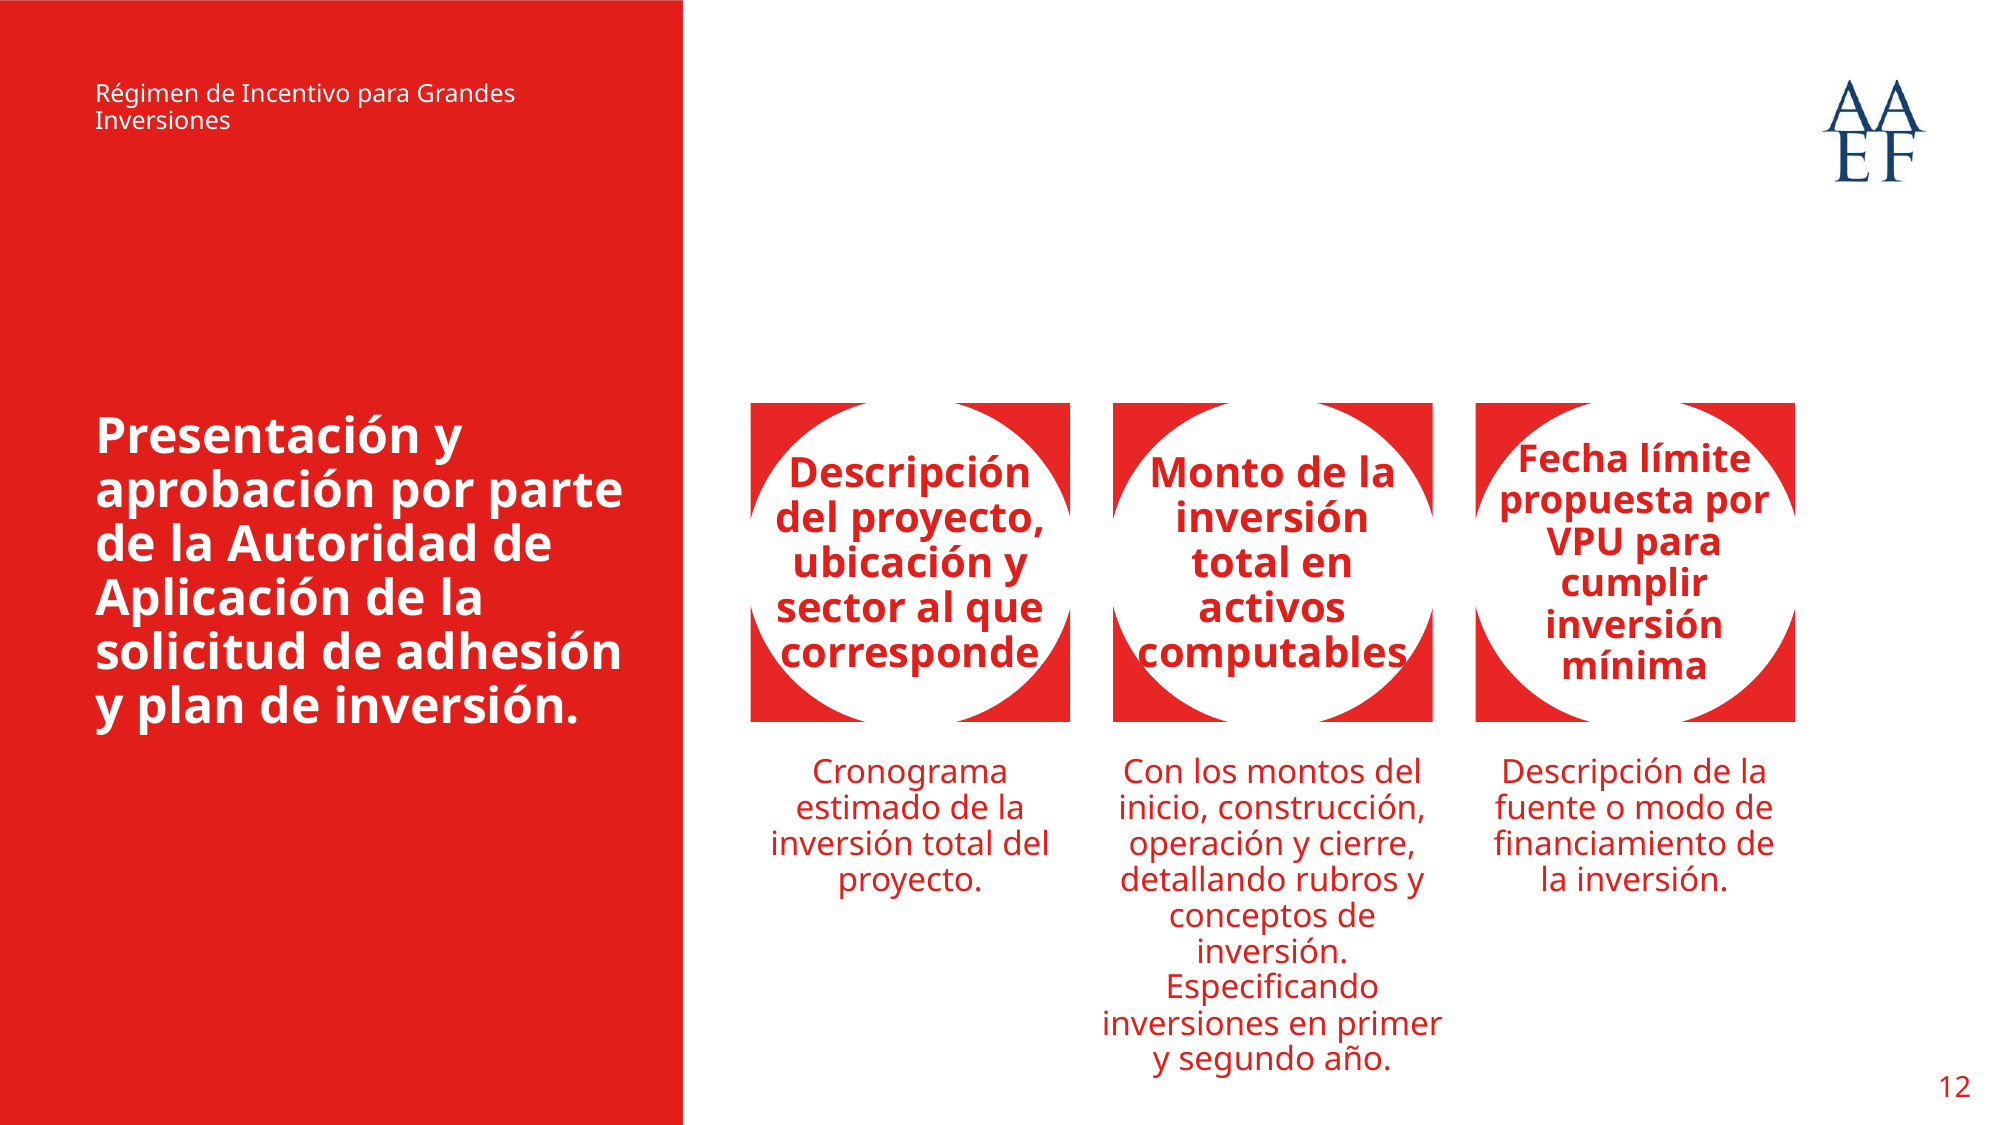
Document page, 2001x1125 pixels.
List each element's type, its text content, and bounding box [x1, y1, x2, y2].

list Cronograma estimado de la inversión total del proyecto. [750, 747, 1071, 1032]
picture [0, 0, 683, 1125]
picture [1799, 56, 1947, 205]
list Monto de la inversión total en activos computables [1112, 430, 1434, 697]
list Fecha límite propuesta por VPU para cumplir inversión mínima [1474, 430, 1795, 697]
list Descripción del proyecto, ubicación y sector al que corresponde [750, 430, 1071, 697]
list Con los montos del inicio, construcción, operación y cierre, detallando rubros y conceptos de inversión. Especificando inversiones en primer y segundo año. [1083, 747, 1462, 1032]
list Presentación y aprobación por parte de la Autoridad de Aplicación de la solicitud de adhesión y plan de inversión. [80, 402, 660, 723]
list Régimen de Incentivo para Grandes Inversiones [80, 73, 660, 114]
list Descripción de la fuente o modo de financiamiento de la inversión. [1474, 747, 1795, 1032]
